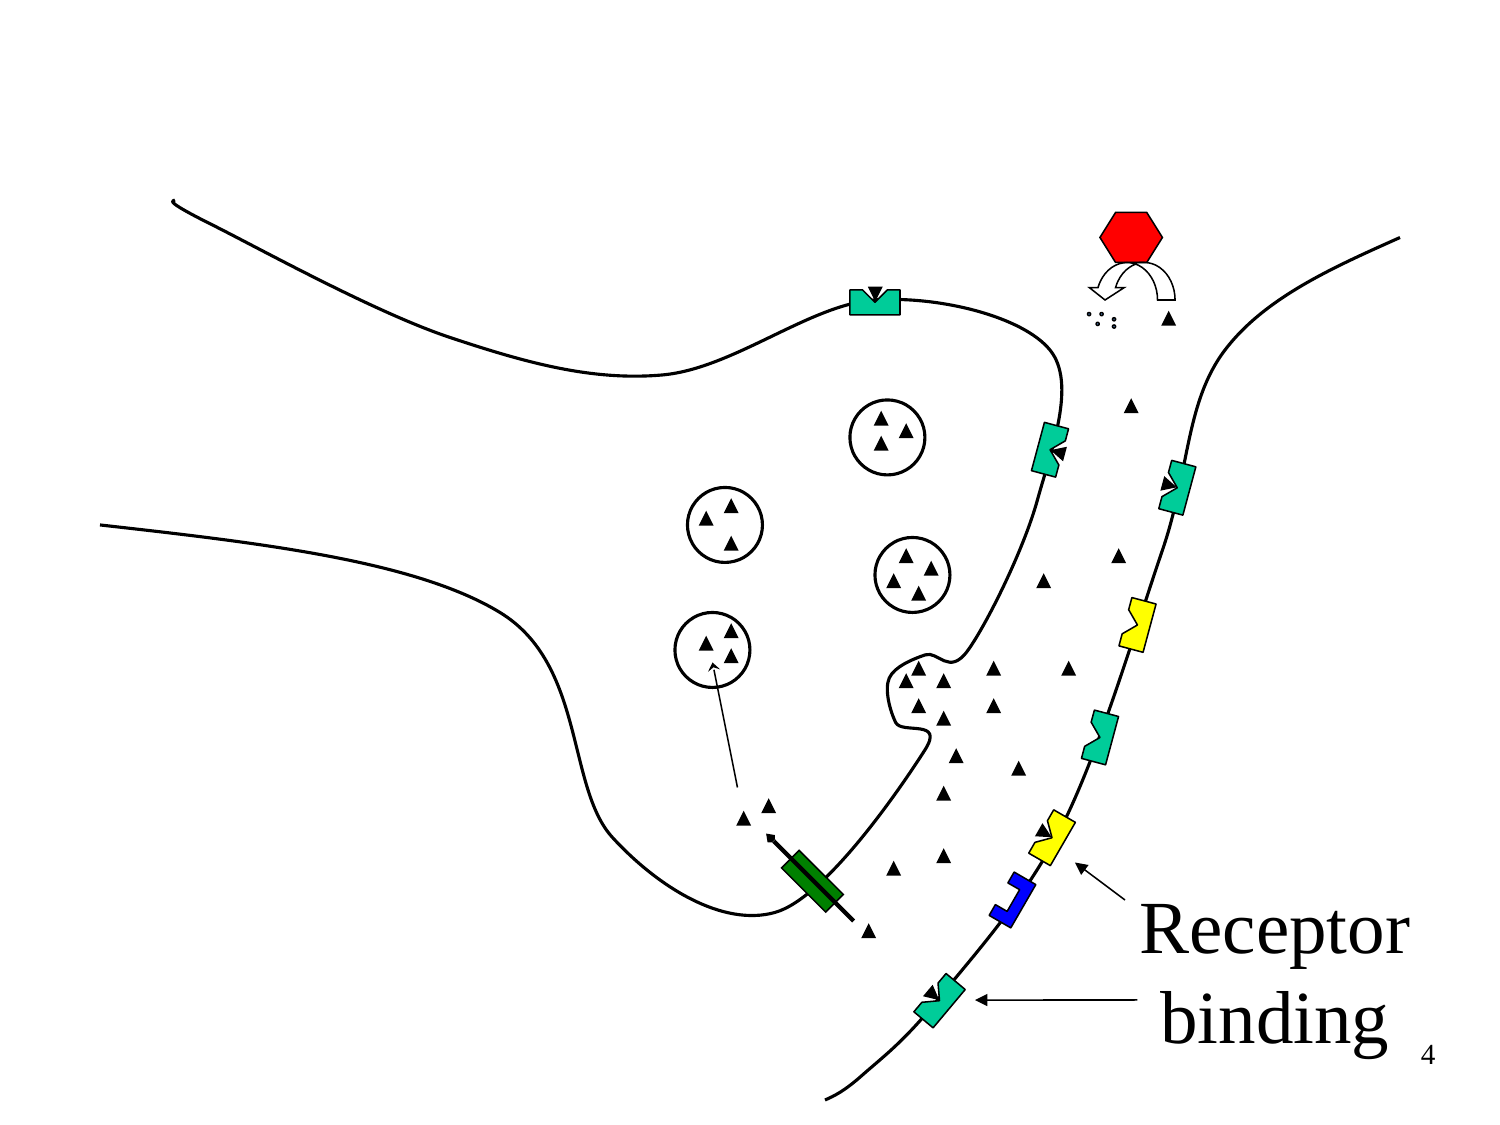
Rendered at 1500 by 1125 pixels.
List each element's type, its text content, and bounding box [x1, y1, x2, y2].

text_box [874, 437, 888, 450]
text_box [924, 562, 938, 575]
text_box [949, 749, 963, 763]
text_box [937, 674, 950, 688]
text_box [874, 537, 950, 613]
text_box [937, 849, 950, 863]
text_box [766, 833, 854, 922]
text_box [1089, 262, 1176, 300]
text_box [699, 512, 713, 525]
text_box [1118, 597, 1157, 653]
text_box [1162, 312, 1175, 325]
text_box [1036, 824, 1051, 837]
text_box [1124, 399, 1138, 413]
text_box [1074, 862, 1126, 901]
text_box [724, 649, 738, 663]
text_box [899, 674, 913, 688]
text_box [1081, 710, 1119, 765]
text_box [1099, 212, 1163, 263]
text_box [987, 699, 1000, 713]
text_box [724, 624, 738, 638]
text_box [1150, 473, 1202, 502]
text_box [899, 549, 913, 563]
text_box [699, 637, 713, 650]
title Receptor binding [1049, 874, 1500, 1063]
text_box [724, 499, 738, 513]
text_box [1145, 237, 1401, 603]
text_box [987, 662, 1000, 675]
text_box [1062, 662, 1075, 675]
text_box [887, 862, 900, 875]
text_box [99, 199, 1062, 916]
text_box [937, 712, 950, 725]
text_box [737, 812, 750, 825]
text_box [989, 872, 1036, 928]
text_box [1112, 549, 1125, 563]
text_box [825, 648, 1130, 1101]
text_box [1012, 762, 1025, 775]
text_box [1025, 436, 1077, 464]
text_box [912, 587, 925, 600]
slide_number 4 [1400, 1027, 1451, 1104]
text_box [912, 699, 925, 713]
text_box [862, 924, 875, 938]
text_box [724, 537, 738, 550]
text_box [887, 574, 900, 588]
text_box [687, 487, 763, 563]
text_box [708, 662, 738, 788]
text_box [874, 412, 888, 425]
text_box [912, 662, 925, 675]
text_box [899, 424, 913, 438]
text_box [762, 799, 775, 813]
text_box [1028, 809, 1076, 866]
text_box [781, 859, 835, 913]
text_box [849, 287, 901, 316]
text_box [937, 787, 950, 800]
text_box [791, 850, 844, 902]
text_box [913, 986, 964, 1014]
text_box [975, 993, 1138, 1007]
text_box [674, 612, 750, 688]
text_box [849, 399, 925, 475]
text_box [1037, 574, 1050, 588]
